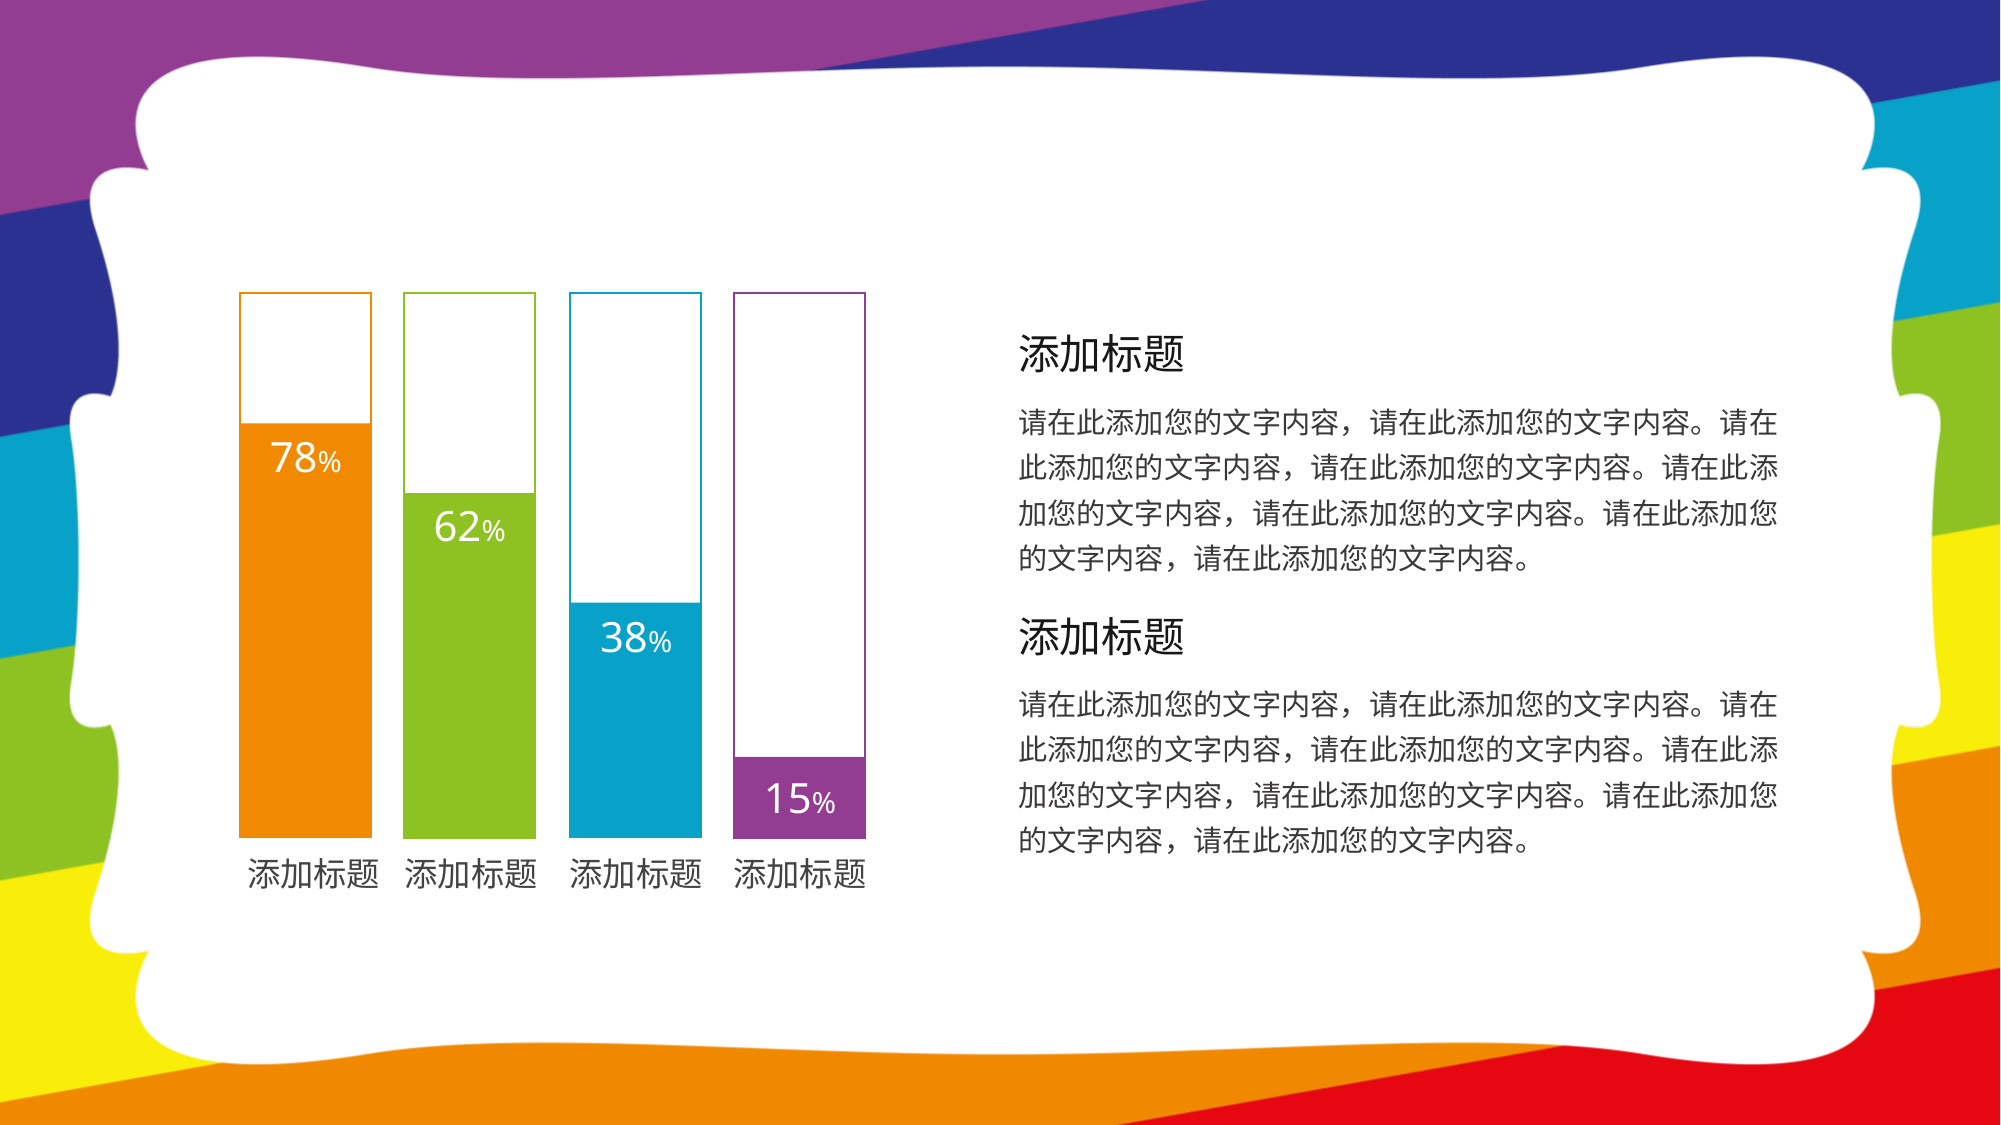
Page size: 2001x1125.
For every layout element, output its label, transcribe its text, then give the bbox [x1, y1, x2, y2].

text_box [404, 558, 536, 837]
text_box 添加标题 [1003, 603, 1218, 668]
text_box [403, 292, 536, 492]
text_box [733, 830, 865, 837]
text_box [239, 292, 372, 423]
text_box 添加标题 [1003, 321, 1218, 386]
text_box [570, 668, 702, 837]
text_box 38% [570, 603, 703, 668]
text_box [733, 756, 865, 764]
text_box [240, 489, 372, 837]
text_box 请在此添加您的文字内容，请在此添加您的文字内容。请在此添加您的文字内容，请在此添加您的文字内容。请在此添加您的文字内容，请在此添加您的文字内容。请在此添加您的文字内容，请在此添加您的文字内容。 [1003, 668, 1802, 865]
text_box 添加标题 [232, 837, 389, 901]
text_box 78% [239, 423, 372, 489]
text_box 62% [403, 492, 536, 558]
picture [0, 0, 2001, 1125]
text_box 添加标题 [389, 837, 553, 901]
text_box 15% [733, 764, 866, 830]
text_box 添加标题 [554, 837, 718, 901]
text_box 请在此添加您的文字内容，请在此添加您的文字内容。请在此添加您的文字内容，请在此添加您的文字内容。请在此添加您的文字内容，请在此添加您的文字内容。请在此添加您的文字内容，请在此添加您的文字内容。 [1003, 386, 1802, 583]
text_box [733, 292, 866, 764]
text_box [569, 292, 702, 837]
text_box 添加标题 [718, 837, 882, 901]
